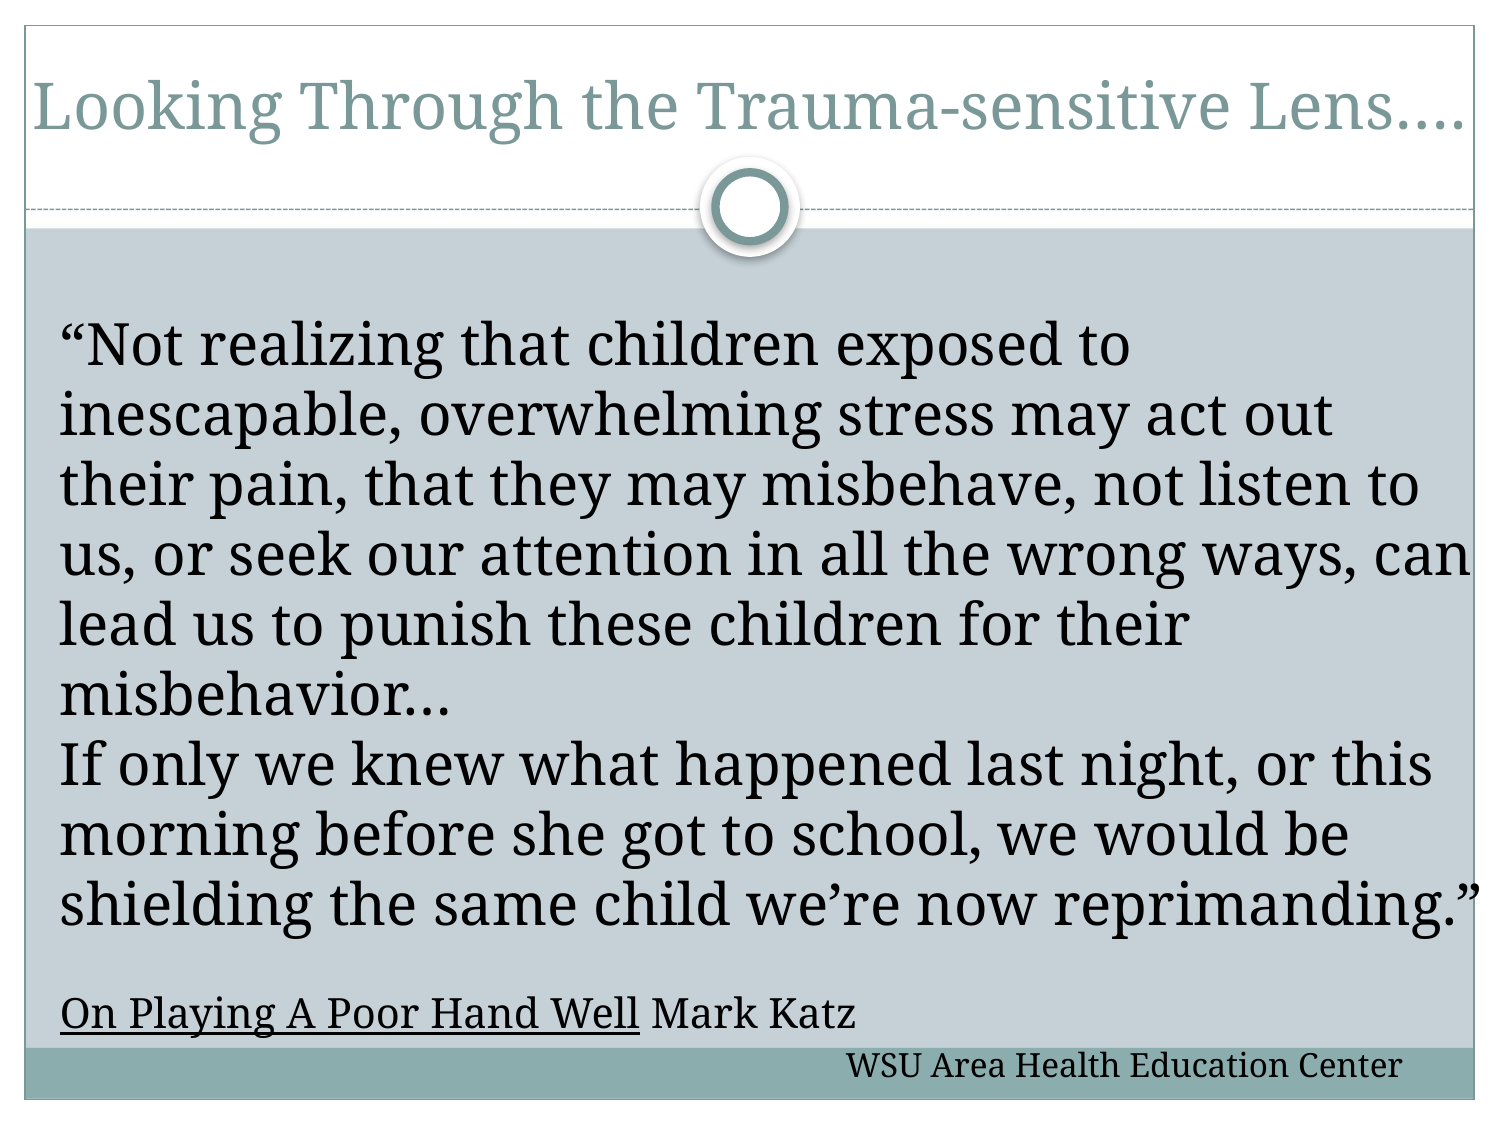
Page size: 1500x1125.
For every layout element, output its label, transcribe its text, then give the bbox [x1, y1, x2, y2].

list “Not realizing that children exposed to inescapable, overwhelming stress may act out their pain, that they may misbehave, not listen to us, or seek our attention in all the wrong ways, can lead us to punish these children for their misbehavior… If only we knew what happened last night, or this morning before she got to school, we would be shielding the same child we’re now reprimanding.” On Playing A Poor Hand Well Mark Katz WSU Area Health Education Center [0, 299, 1500, 1075]
title Looking Through the Trauma-sensitive Lens…. [0, 37, 1500, 150]
